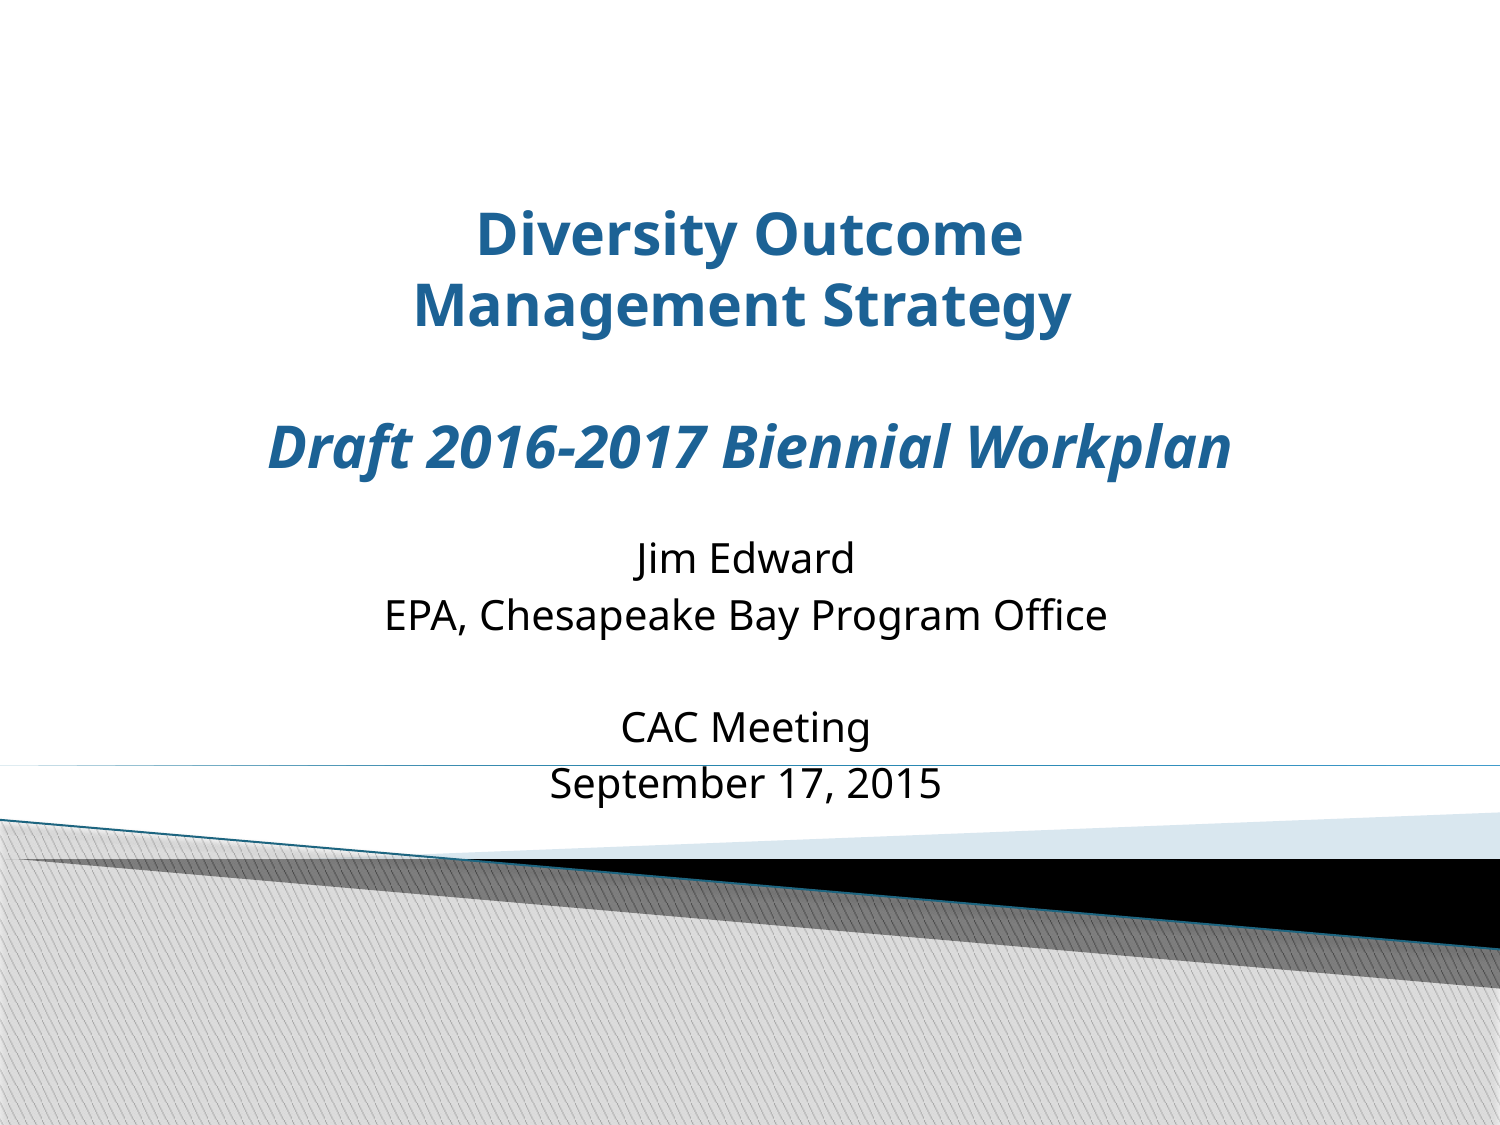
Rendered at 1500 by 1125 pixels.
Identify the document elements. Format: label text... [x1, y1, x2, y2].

picture [5, 859, 1500, 989]
subtitle Jim Edward EPA, Chesapeake Bay Program Office CAC Meeting September 17, 2015 [112, 525, 1388, 815]
title Diversity Outcome Management Strategy Draft 2016-2017 Biennial Workplan [24, 187, 1475, 488]
